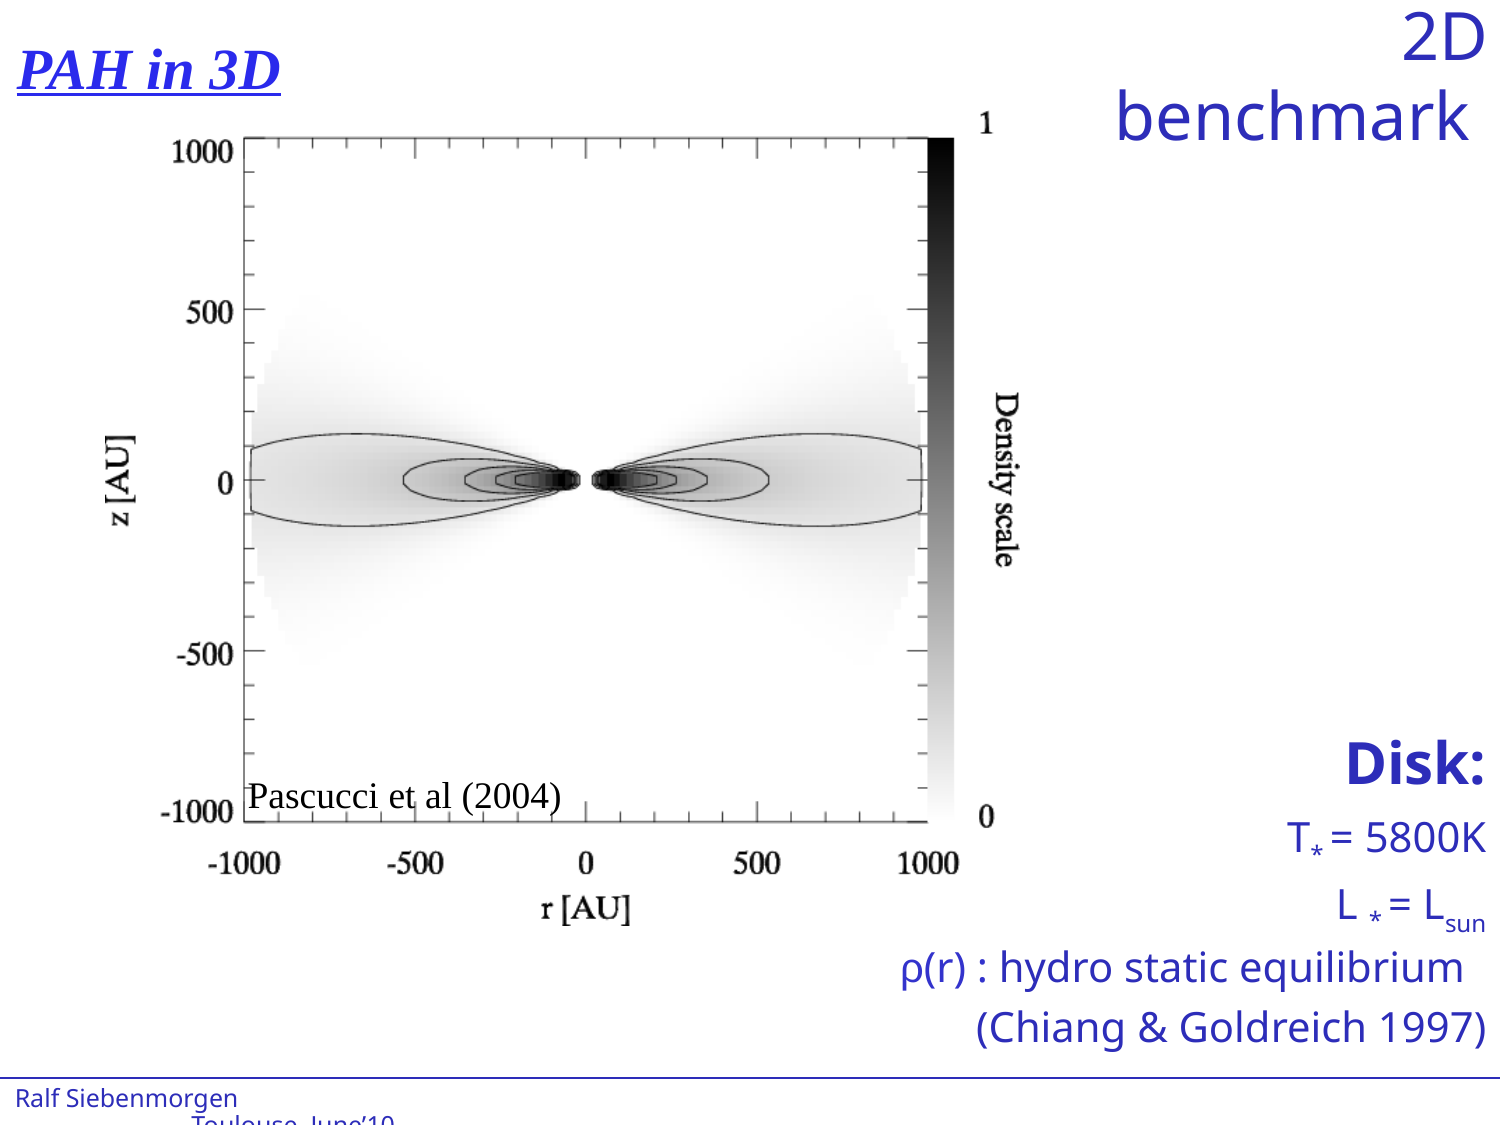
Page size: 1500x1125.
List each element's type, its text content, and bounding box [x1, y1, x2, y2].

list Disk: T* = 5800K L * = Lsun ρ(r) : hydro static equilibrium (Chiang & Goldreich 1997) [785, 726, 1500, 1079]
text_box 2D benchmark [1101, 35, 1489, 188]
picture [105, 110, 1020, 927]
